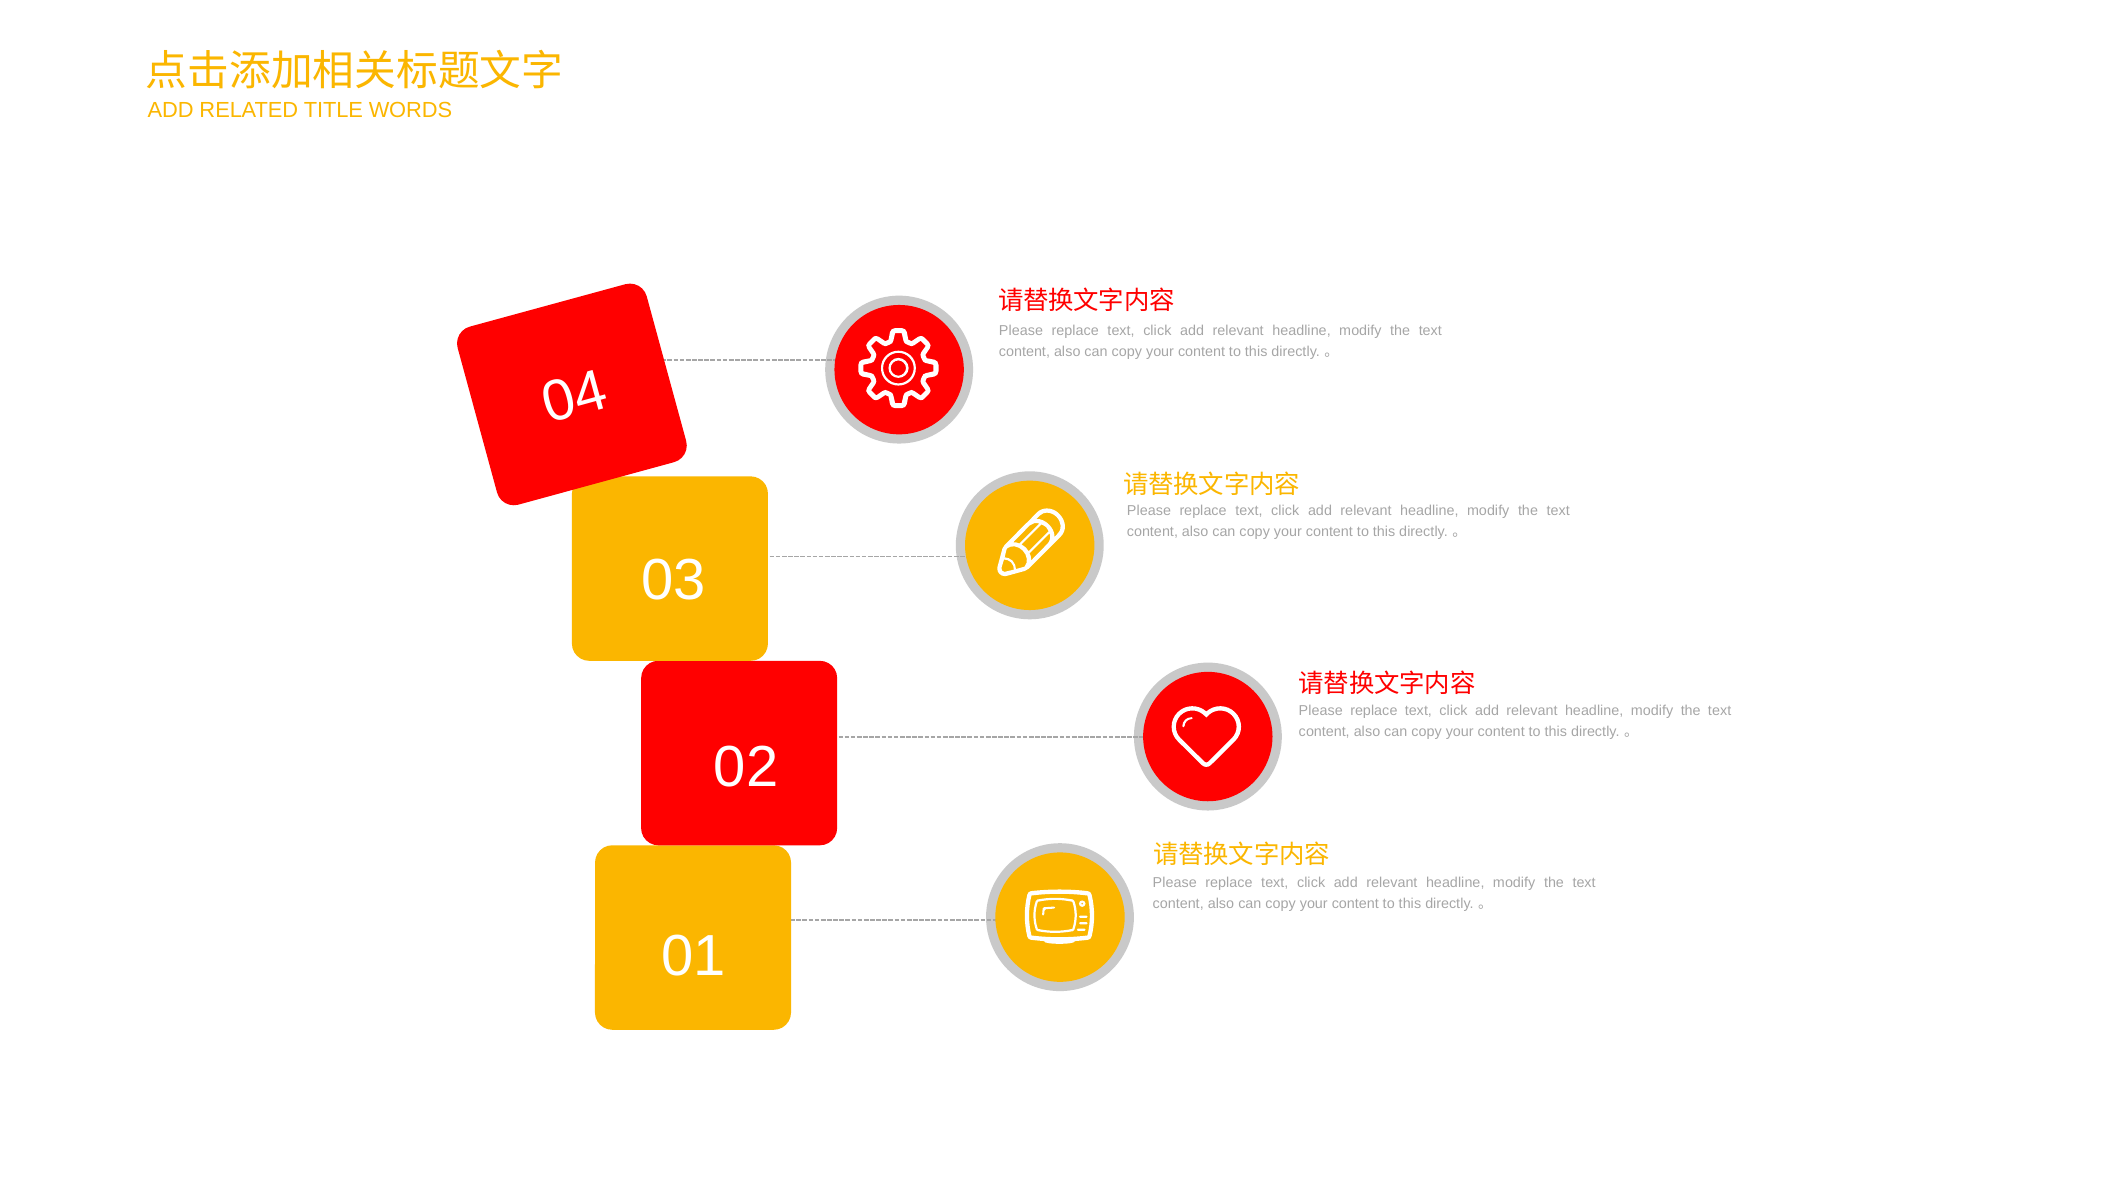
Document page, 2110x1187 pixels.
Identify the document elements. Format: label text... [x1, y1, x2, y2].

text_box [986, 843, 1134, 992]
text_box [1133, 662, 1282, 811]
text_box Please replace text, click add relevant headline, modify the text content, also can copy your content to this directly.。 [1126, 497, 1571, 540]
text_box Please replace text, click add relevant headline, modify the text content, also can copy your content to this directly.。 [1298, 697, 1733, 740]
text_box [641, 660, 838, 846]
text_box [1023, 889, 1095, 944]
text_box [595, 845, 792, 1030]
text_box ADD RELATED TITLE WORDS [147, 96, 453, 123]
text_box 请替换文字内容 [1123, 461, 1414, 499]
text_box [473, 302, 670, 487]
text_box 请替换文字内容 [1298, 660, 1589, 697]
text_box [955, 471, 1104, 620]
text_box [825, 295, 974, 444]
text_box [571, 476, 768, 661]
text_box Please replace text, click add relevant headline, modify the text content, also can copy your content to this directly.。 [1152, 870, 1597, 912]
text_box Please replace text, click add relevant headline, modify the text content, also can copy your content to this directly.。 [998, 317, 1444, 360]
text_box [858, 328, 939, 409]
text_box 请替换文字内容 [998, 278, 1289, 316]
text_box 请替换文字内容 [1153, 831, 1444, 869]
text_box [1169, 704, 1244, 768]
text_box 点击添加相关标题文字 [145, 43, 564, 95]
